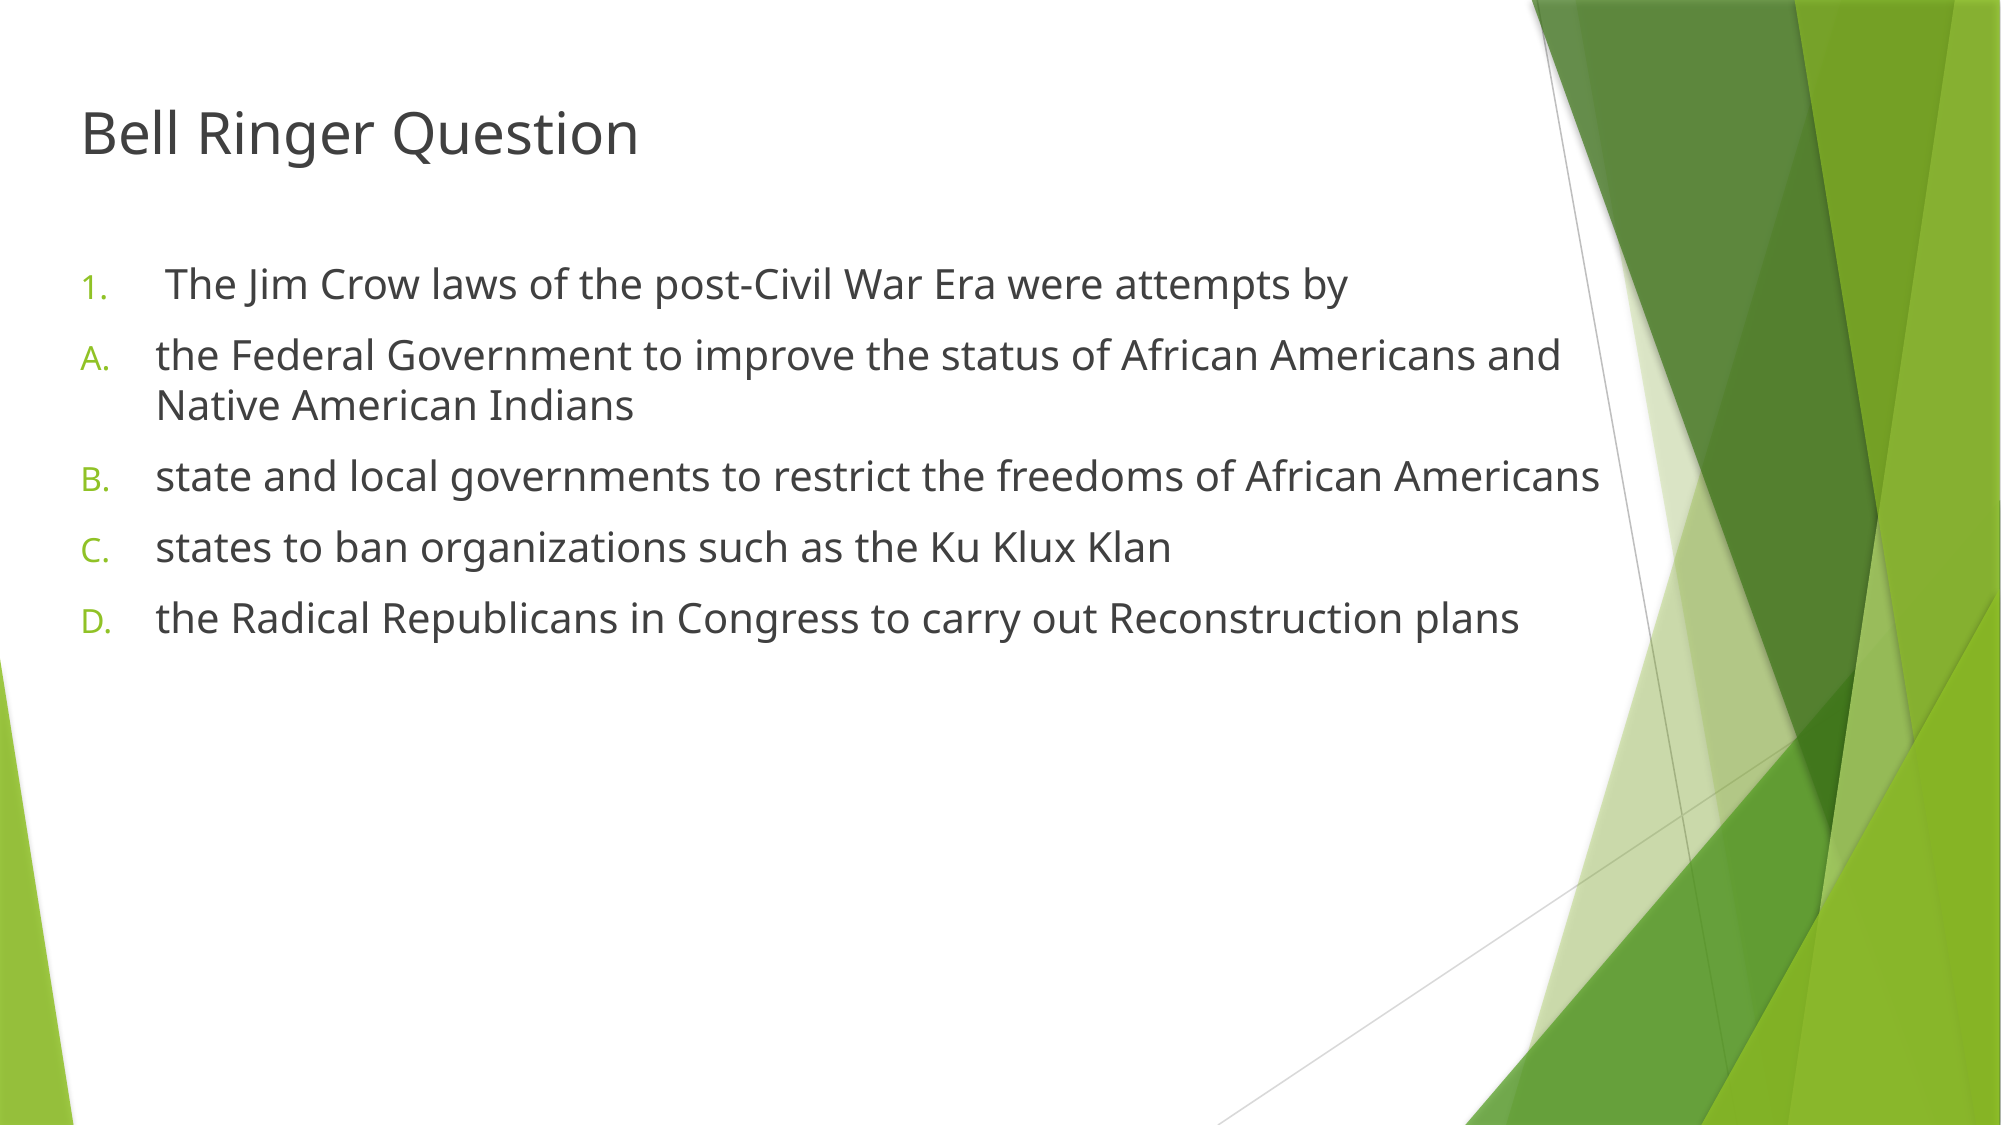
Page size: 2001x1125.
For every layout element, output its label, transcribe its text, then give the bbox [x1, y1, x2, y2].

list Bell Ringer Question The Jim Crow laws of the post-Civil War Era were attempts by the Federal Government to improve the status of African Americans and Native American Indians state and local governments to restrict the freedoms of African Americans states to ban organizations such as the Ku Klux Klan the Radical Republicans in Congress to carry out Reconstruction plans [65, 88, 1648, 1027]
